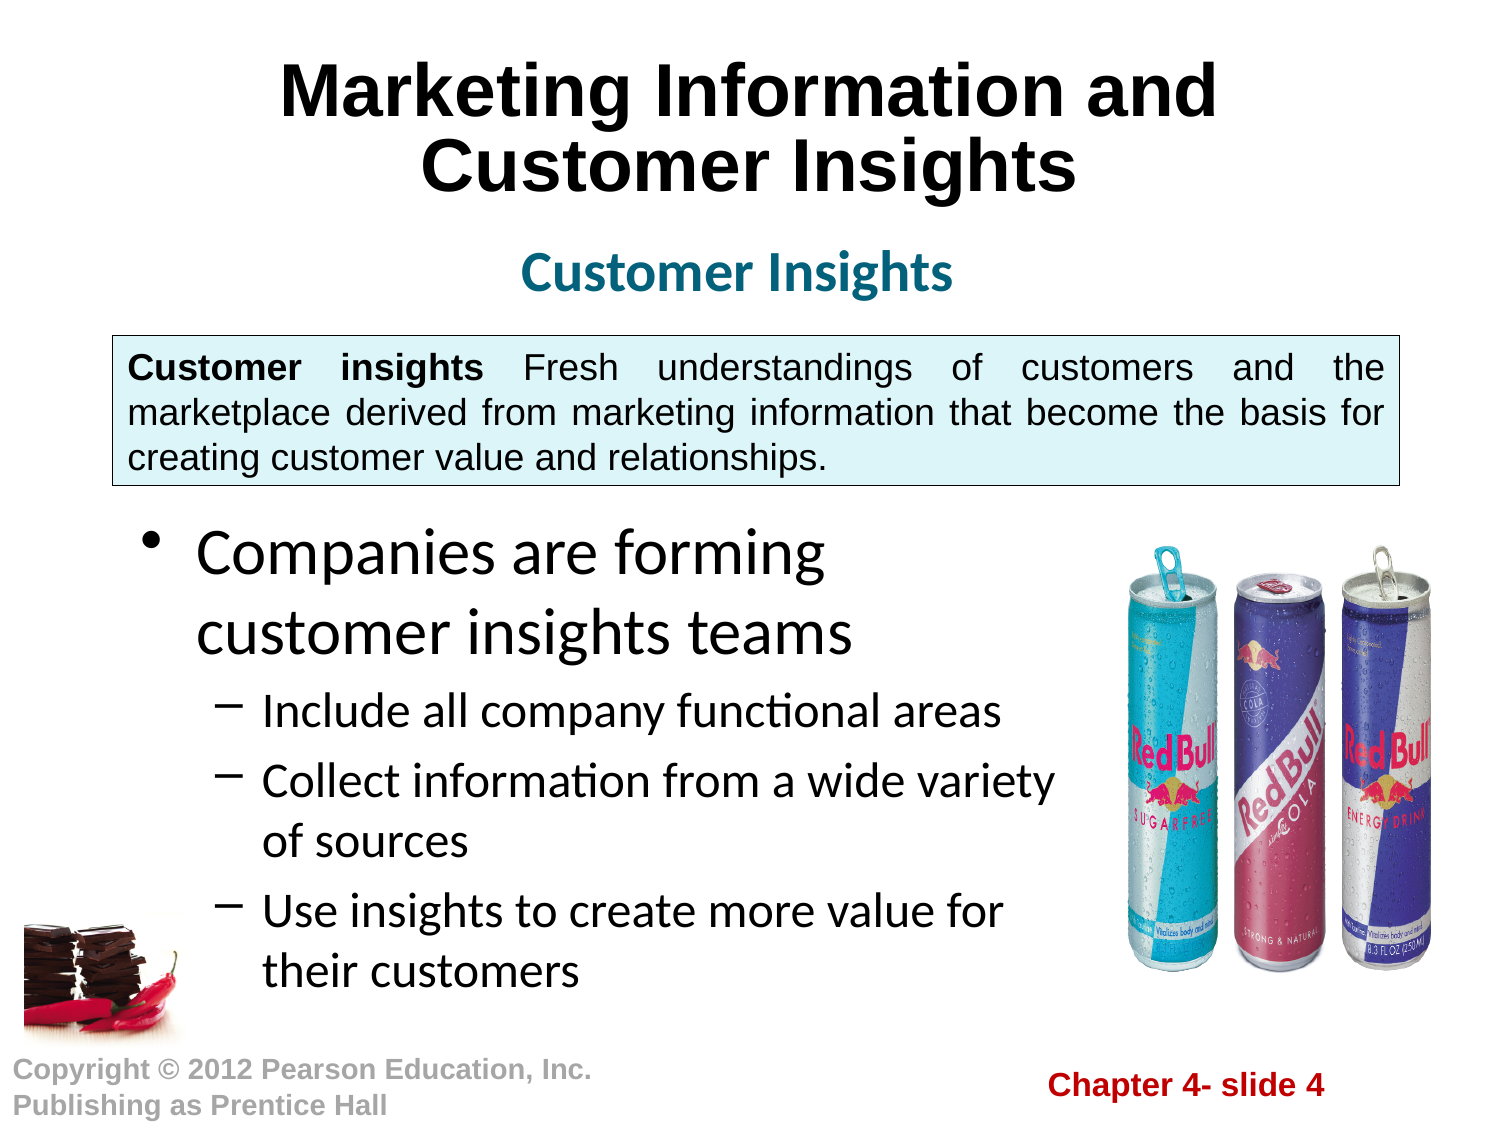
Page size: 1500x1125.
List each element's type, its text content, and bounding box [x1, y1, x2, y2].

list Customer Insights [149, 237, 1326, 301]
title Marketing Information and Customer Insights [112, 37, 1388, 226]
picture [24, 912, 124, 1050]
picture [1124, 543, 1433, 976]
list Companies are forming customer insights teams Include all company functional areas Collect information from a wide variety of sources Use insights to create more value for their customers [124, 499, 1076, 1088]
text_box Customer insights Fresh understandings of customers and the marketplace derived from marketing information that become the basis for creating customer value and relationships. [112, 335, 1400, 486]
